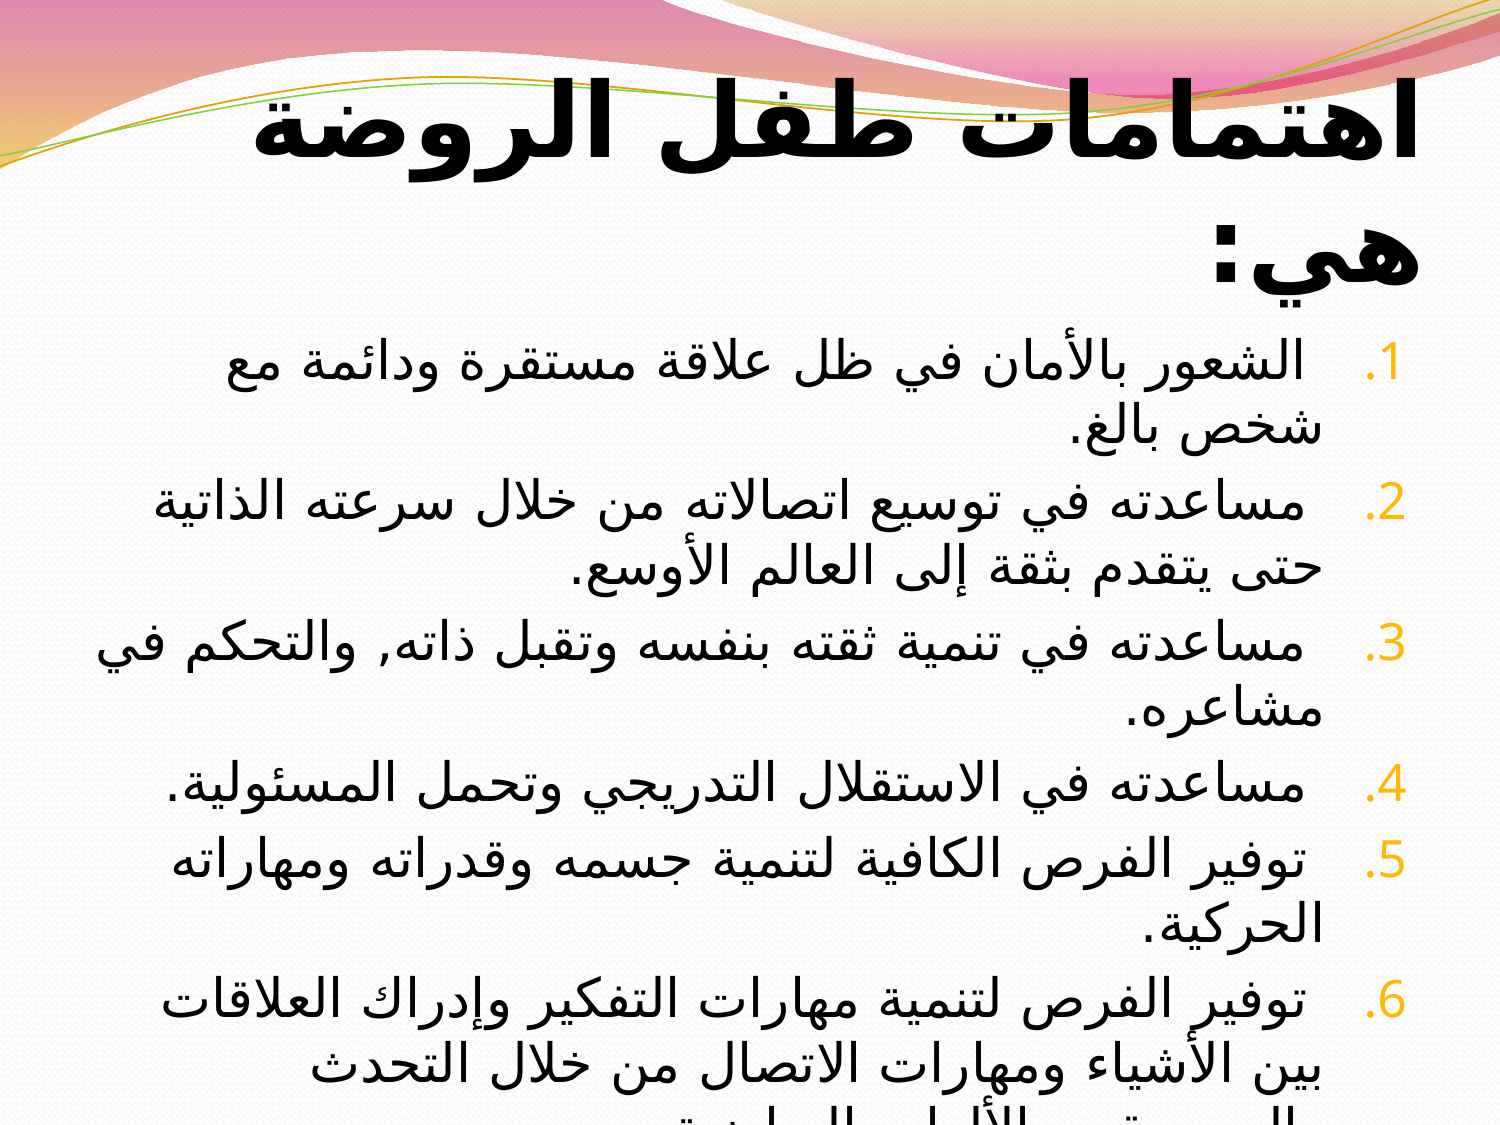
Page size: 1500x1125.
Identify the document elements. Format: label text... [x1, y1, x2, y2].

title اهتمامات طفل الروضة هي: [74, 115, 1426, 304]
list الشعور بالأمان في ظل علاقة مستقرة ودائمة مع شخص بالغ. مساعدته في توسيع اتصالاته من خلال سرعته الذاتية حتى يتقدم بثقة إلى العالم الأوسع. مساعدته في تنمية ثقته بنفسه وتقبل ذاته, والتحكم في مشاعره. مساعدته في الاستقلال التدريجي وتحمل المسئولية. توفير الفرص الكافية لتنمية جسمه وقدراته ومهاراته الحركية. توفير الفرص لتنمية مهارات التفكير وإدراك العلاقات بين الأشياء ومهارات الاتصال من خلال التحدث والموسيقى والألعاب الرياضية. توفير أماكن للعب وخبرات ومواد مناسبة لكل مرحلة من مراحل نموه. [74, 317, 1426, 1038]
